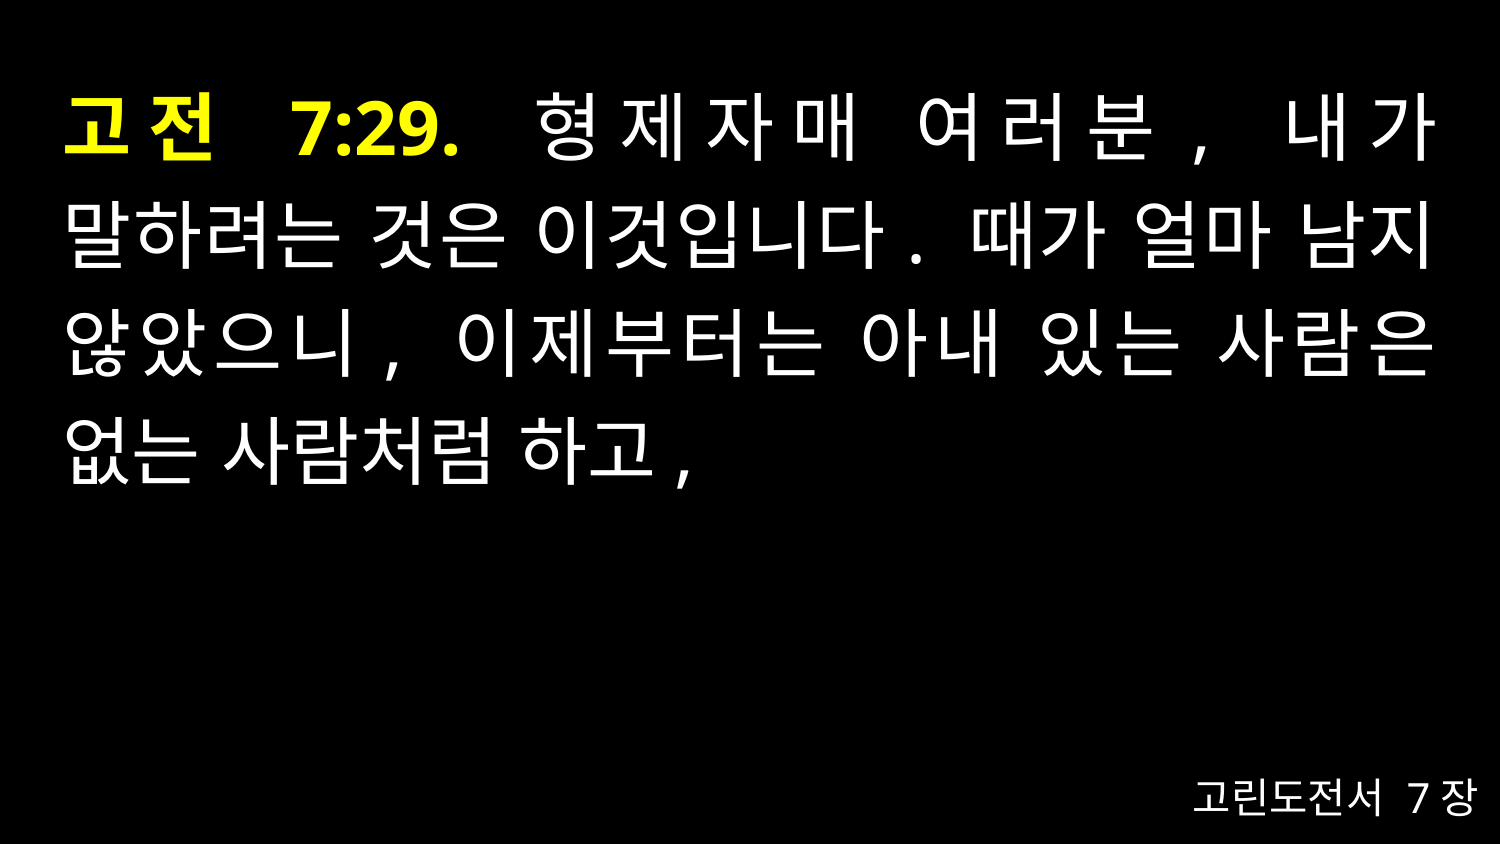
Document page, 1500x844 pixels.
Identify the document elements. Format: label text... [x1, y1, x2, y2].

subtitle 고린도전서 7장 [916, 770, 1500, 844]
title 고전 7:29. 형제자매 여러분, 내가 말하려는 것은 이것입니다. 때가 얼마 남지 않았으니, 이제부터는 아내 있는 사람은 없는 사람처럼 하고, [0, 0, 1500, 844]
